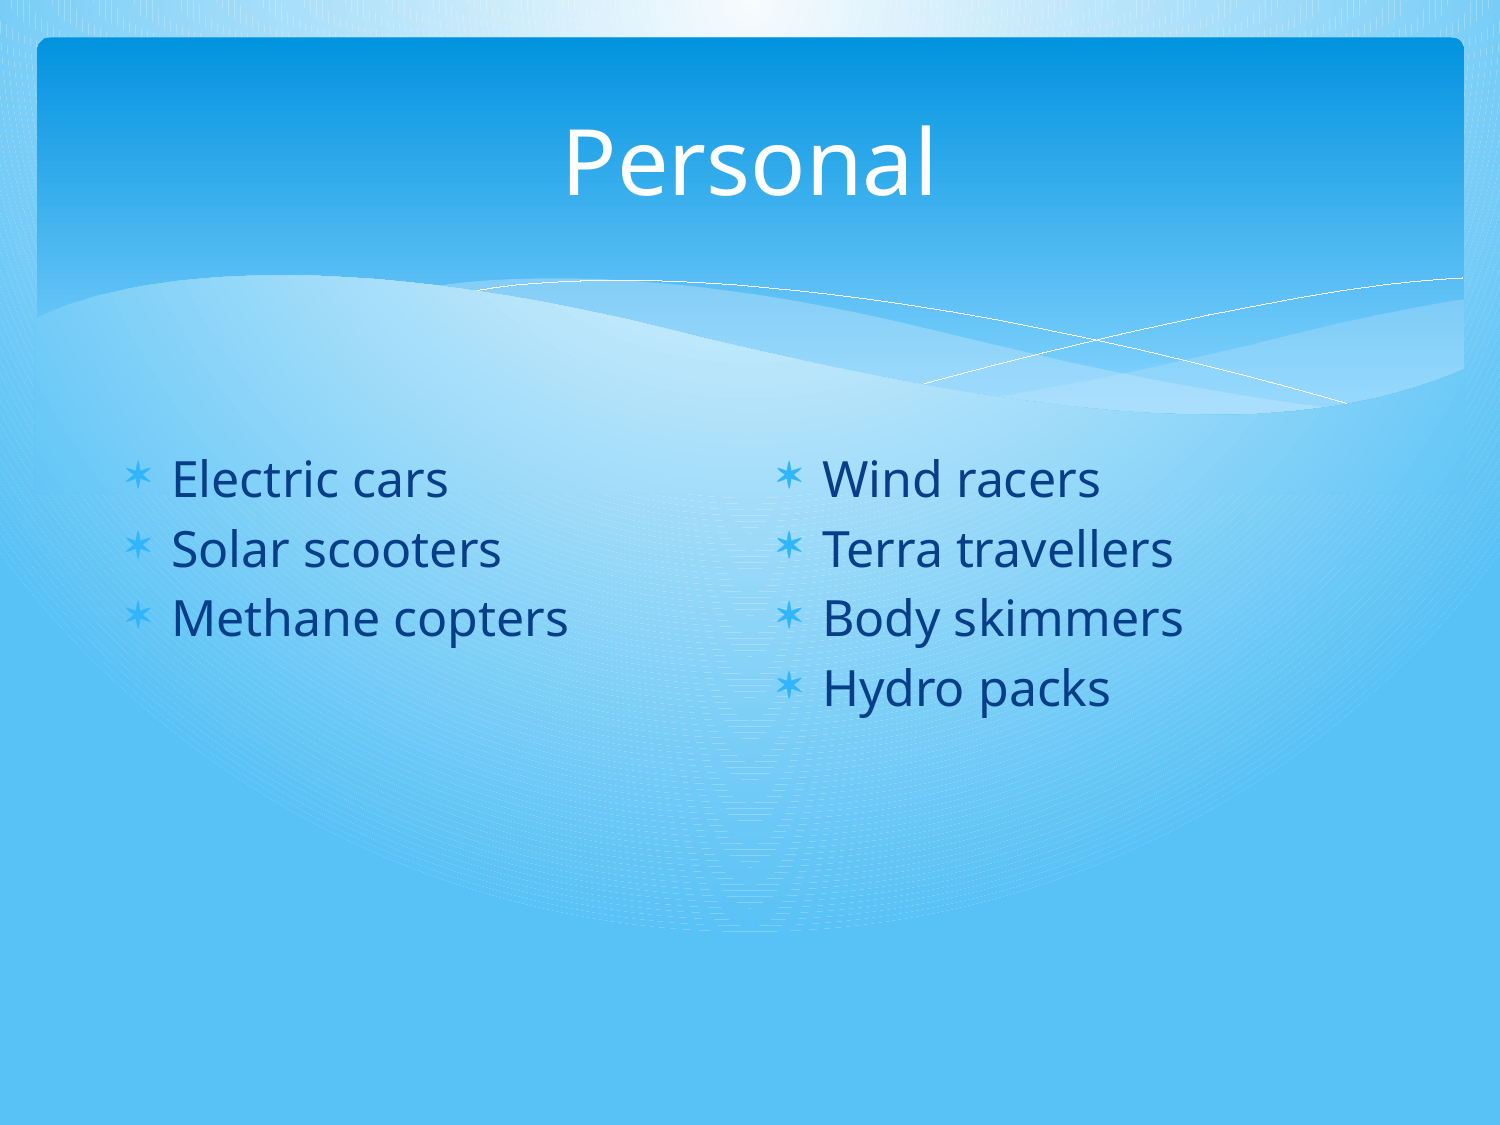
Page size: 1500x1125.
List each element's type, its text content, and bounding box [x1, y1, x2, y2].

list Wind racers Terra travellers Body skimmers Hydro packs [761, 439, 1389, 1005]
list Electric cars Solar scooters Methane copters [111, 439, 738, 1005]
title Personal [75, 55, 1425, 261]
